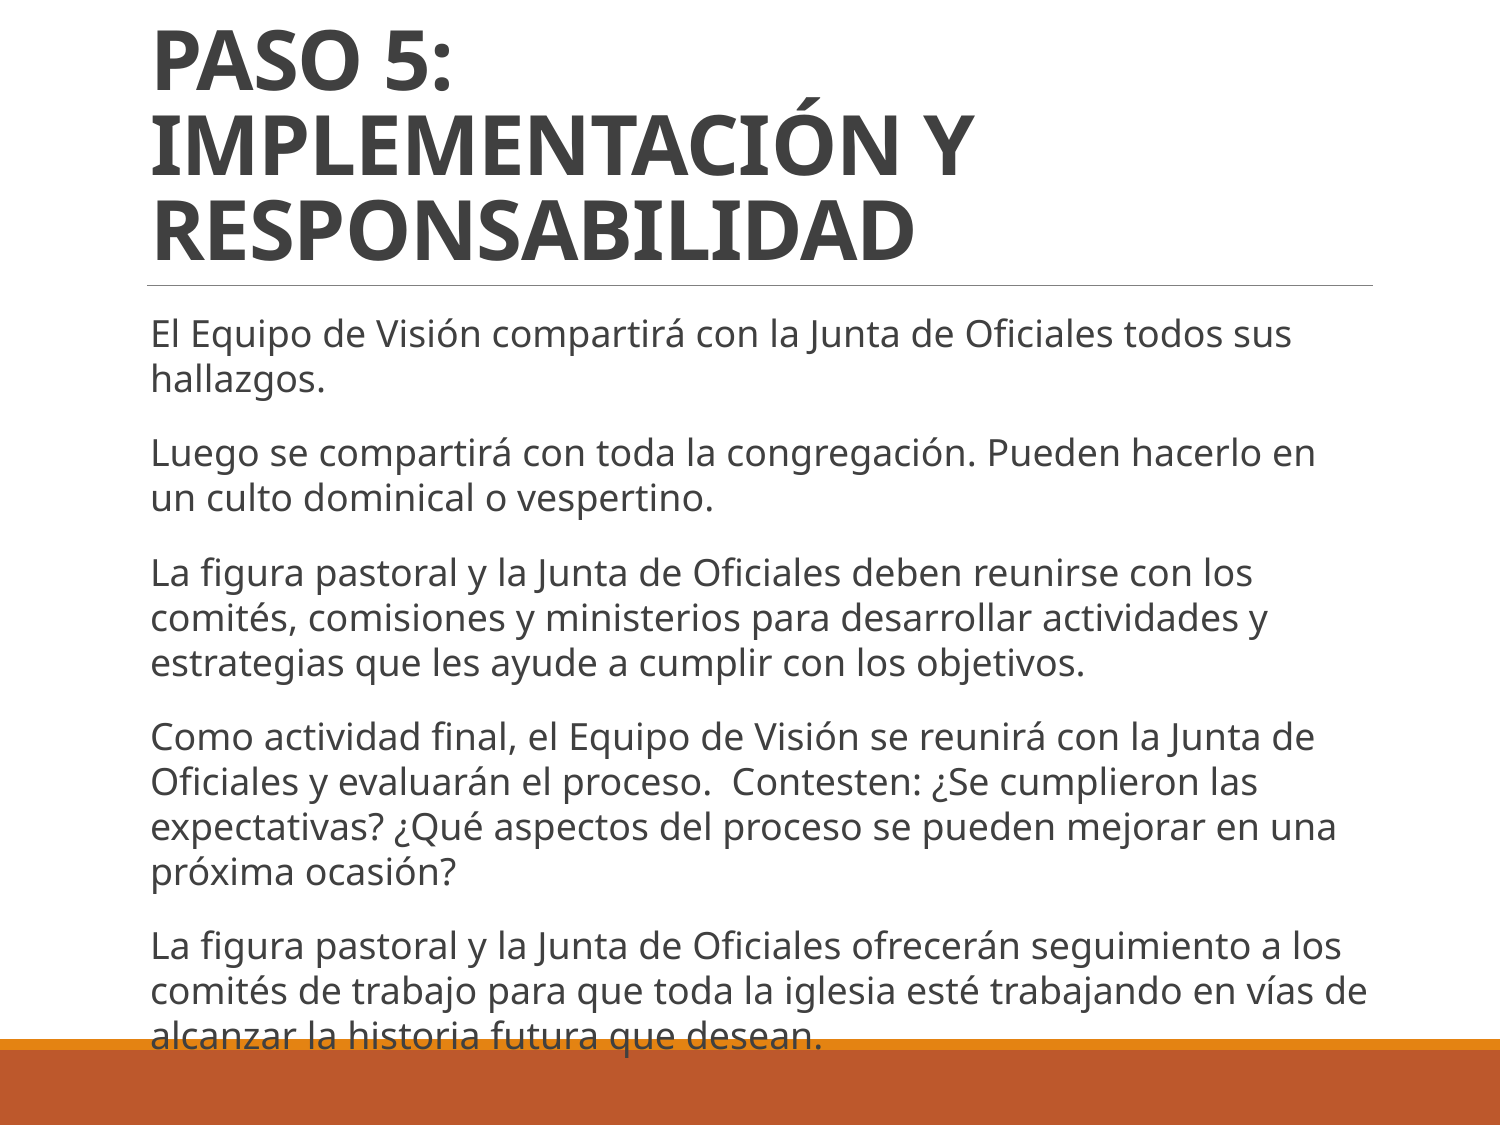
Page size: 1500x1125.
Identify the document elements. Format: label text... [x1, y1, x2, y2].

title PASO 5: Implementación y Responsabilidad [135, 47, 1373, 285]
list El Equipo de Visión compartirá con la Junta de Oficiales todos sus hallazgos. Luego se compartirá con toda la congregación. Pueden hacerlo en un culto dominical o vespertino. La figura pastoral y la Junta de Oficiales deben reunirse con los comités, comisiones y ministerios para desarrollar actividades y estrategias que les ayude a cumplir con los objetivos. Como actividad final, el Equipo de Visión se reunirá con la Junta de Oficiales y evaluarán el proceso. Contesten: ¿Se cumplieron las expectativas? ¿Qué aspectos del proceso se pueden mejorar en una próxima ocasión? La figura pastoral y la Junta de Oficiales ofrecerán seguimiento a los comités de trabajo para que toda la iglesia esté trabajando en vías de alcanzar la historia futura que desean. [135, 302, 1373, 963]
